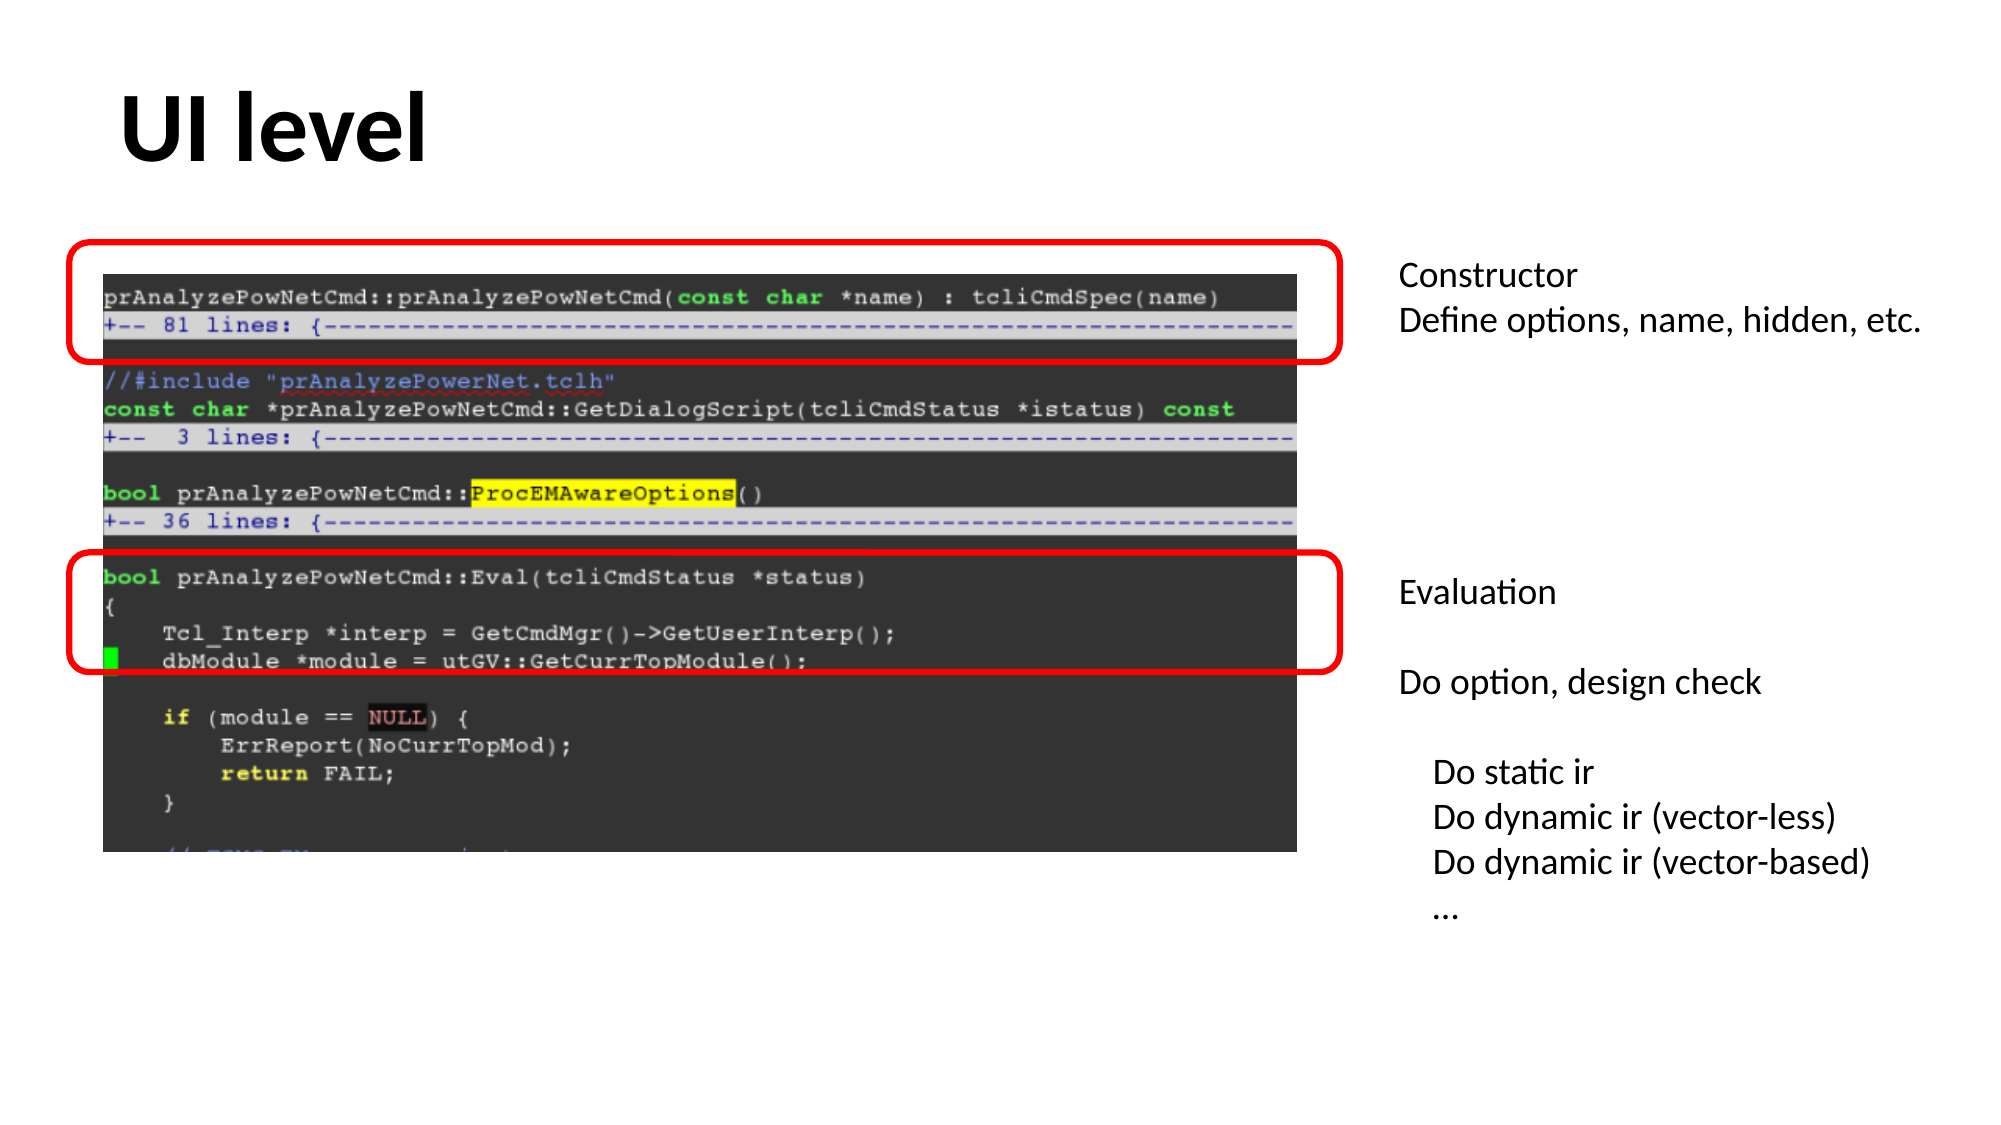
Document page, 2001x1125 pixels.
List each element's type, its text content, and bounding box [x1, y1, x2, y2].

text_box [1297, 551, 1341, 674]
text_box [68, 551, 103, 674]
text_box Constructor Define options, name, hidden, etc. [1384, 242, 1939, 347]
text_box UI level [104, 54, 445, 189]
text_box [68, 241, 1341, 364]
picture [103, 274, 1297, 852]
text_box Evaluation Do option, design check Do static ir Do dynamic ir (vector-less) Do dynamic ir (vector-based) … [1384, 559, 1887, 934]
